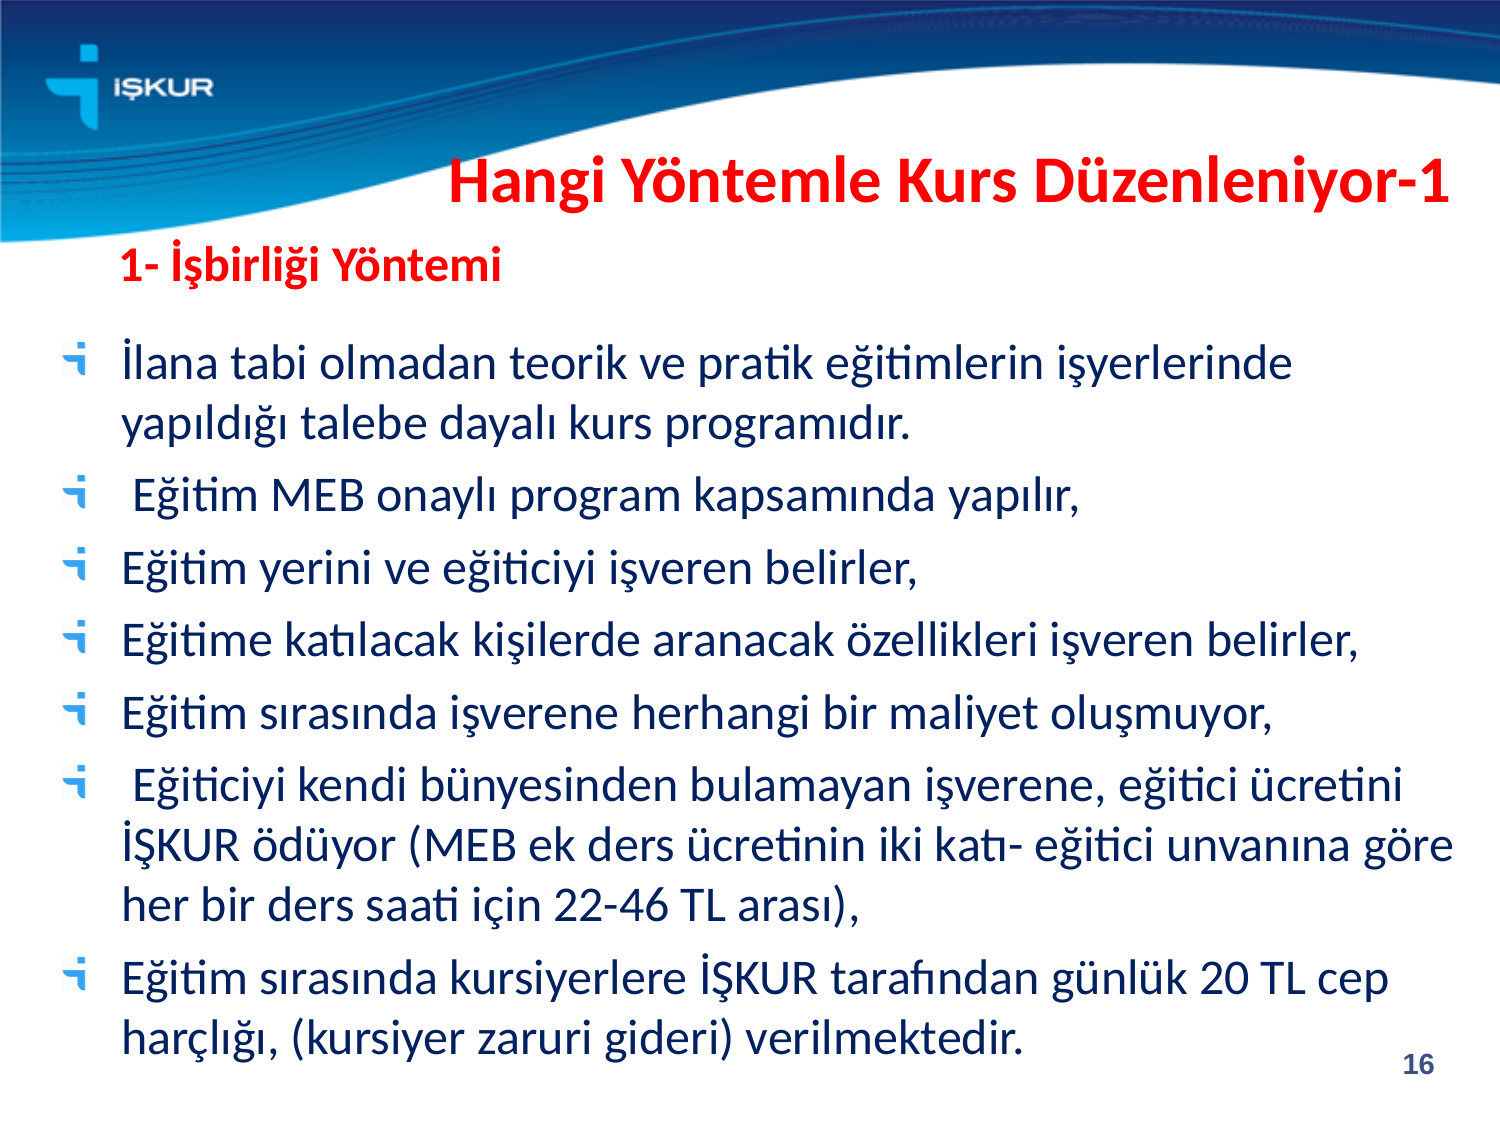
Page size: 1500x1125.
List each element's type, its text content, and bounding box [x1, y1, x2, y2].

list 1- İşbirliği Yöntemi İlana tabi olmadan teorik ve pratik eğitimlerin işyerlerinde yapıldığı talebe dayalı kurs programıdır. Eğitim MEB onaylı program kapsamında yapılır, Eğitim yerini ve eğiticiyi işveren belirler, Eğitime katılacak kişilerde aranacak özellikleri işveren belirler, Eğitim sırasında işverene herhangi bir maliyet oluşmuyor, Eğiticiyi kendi bünyesinden bulamayan işverene, eğitici ücretini İŞKUR ödüyor (MEB ek ders ücretinin iki katı- eğitici unvanına göre her bir ders saati için 22-46 TL arası), Eğitim sırasında kursiyerlere İŞKUR tarafından günlük 20 TL cep harçlığı, (kursiyer zaruri gideri) verilmektedir. [47, 224, 1482, 1113]
slide_number 16 [1364, 1037, 1451, 1113]
picture [0, 0, 1500, 1125]
text_box Hangi Yöntemle Kurs Düzenleniyor-1 [398, 128, 1482, 223]
